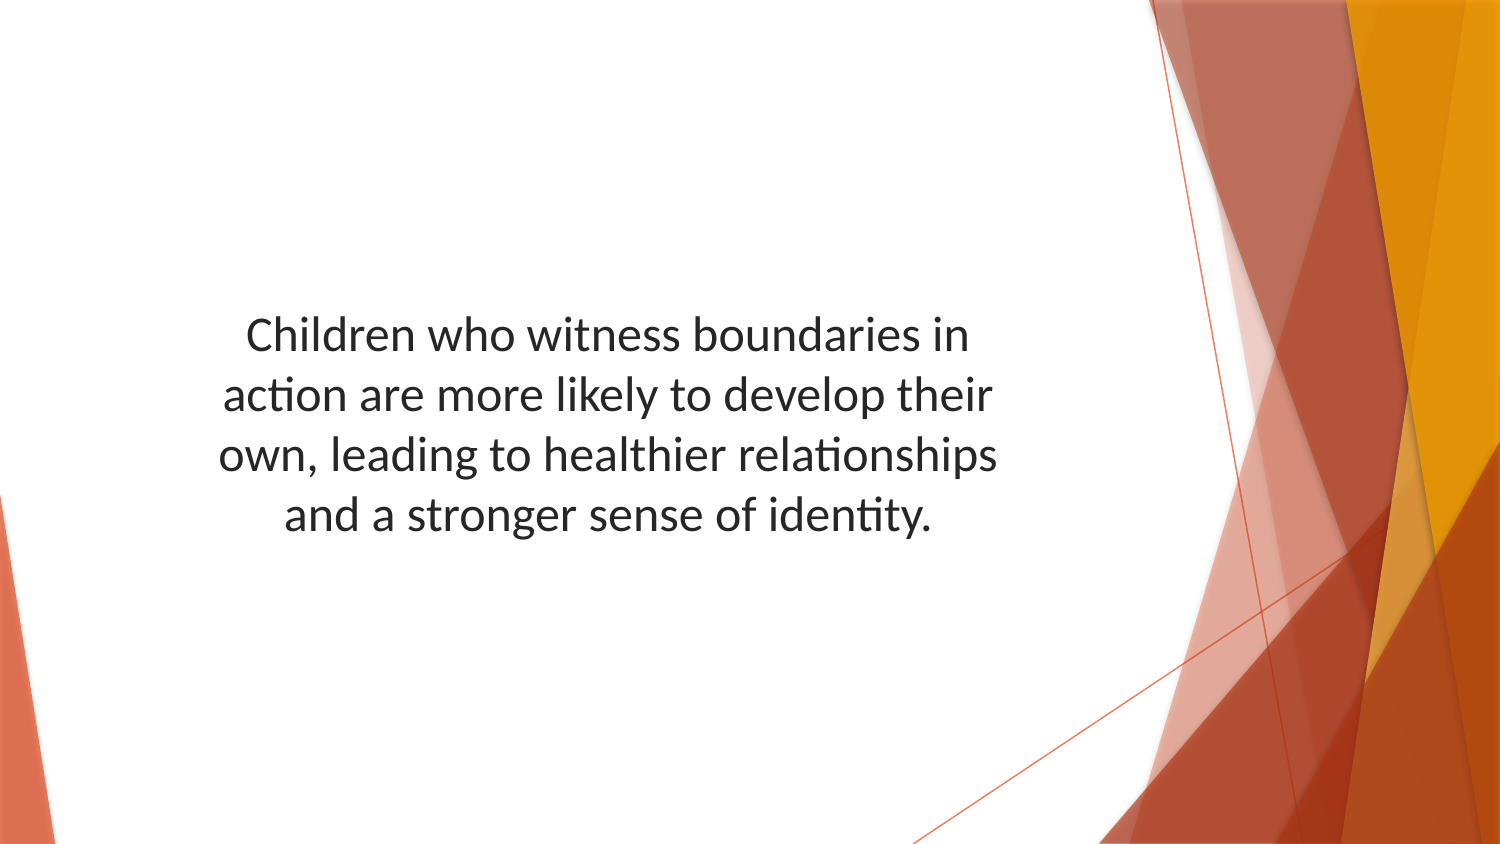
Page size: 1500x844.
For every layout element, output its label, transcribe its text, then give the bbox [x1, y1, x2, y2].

list Children who witness boundaries in action are more likely to develop their own, leading to healthier relationships and a stronger sense of identity. [171, 114, 1046, 729]
